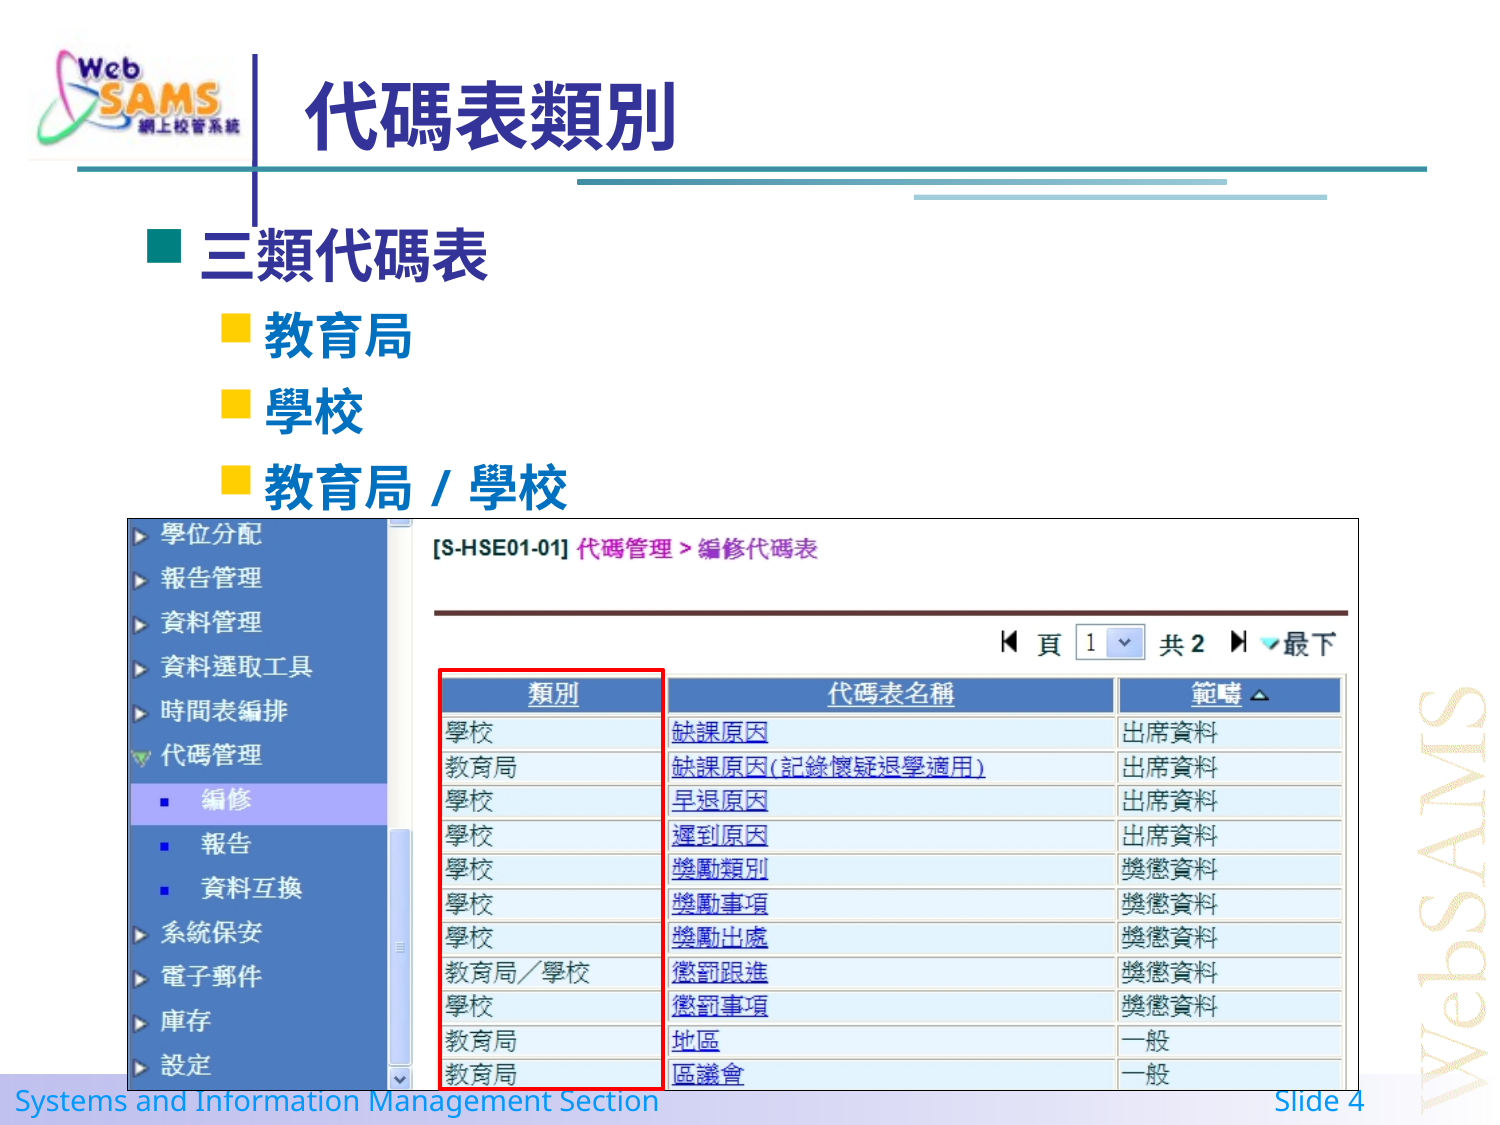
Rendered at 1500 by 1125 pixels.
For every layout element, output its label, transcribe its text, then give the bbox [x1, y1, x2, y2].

picture [126, 517, 1359, 1091]
picture [1393, 679, 1500, 1074]
list 三類代碼表 教育局 學校 教育局/學校 [127, 204, 1400, 982]
title 代碼表類別 [289, 41, 1465, 167]
picture [27, 29, 253, 161]
